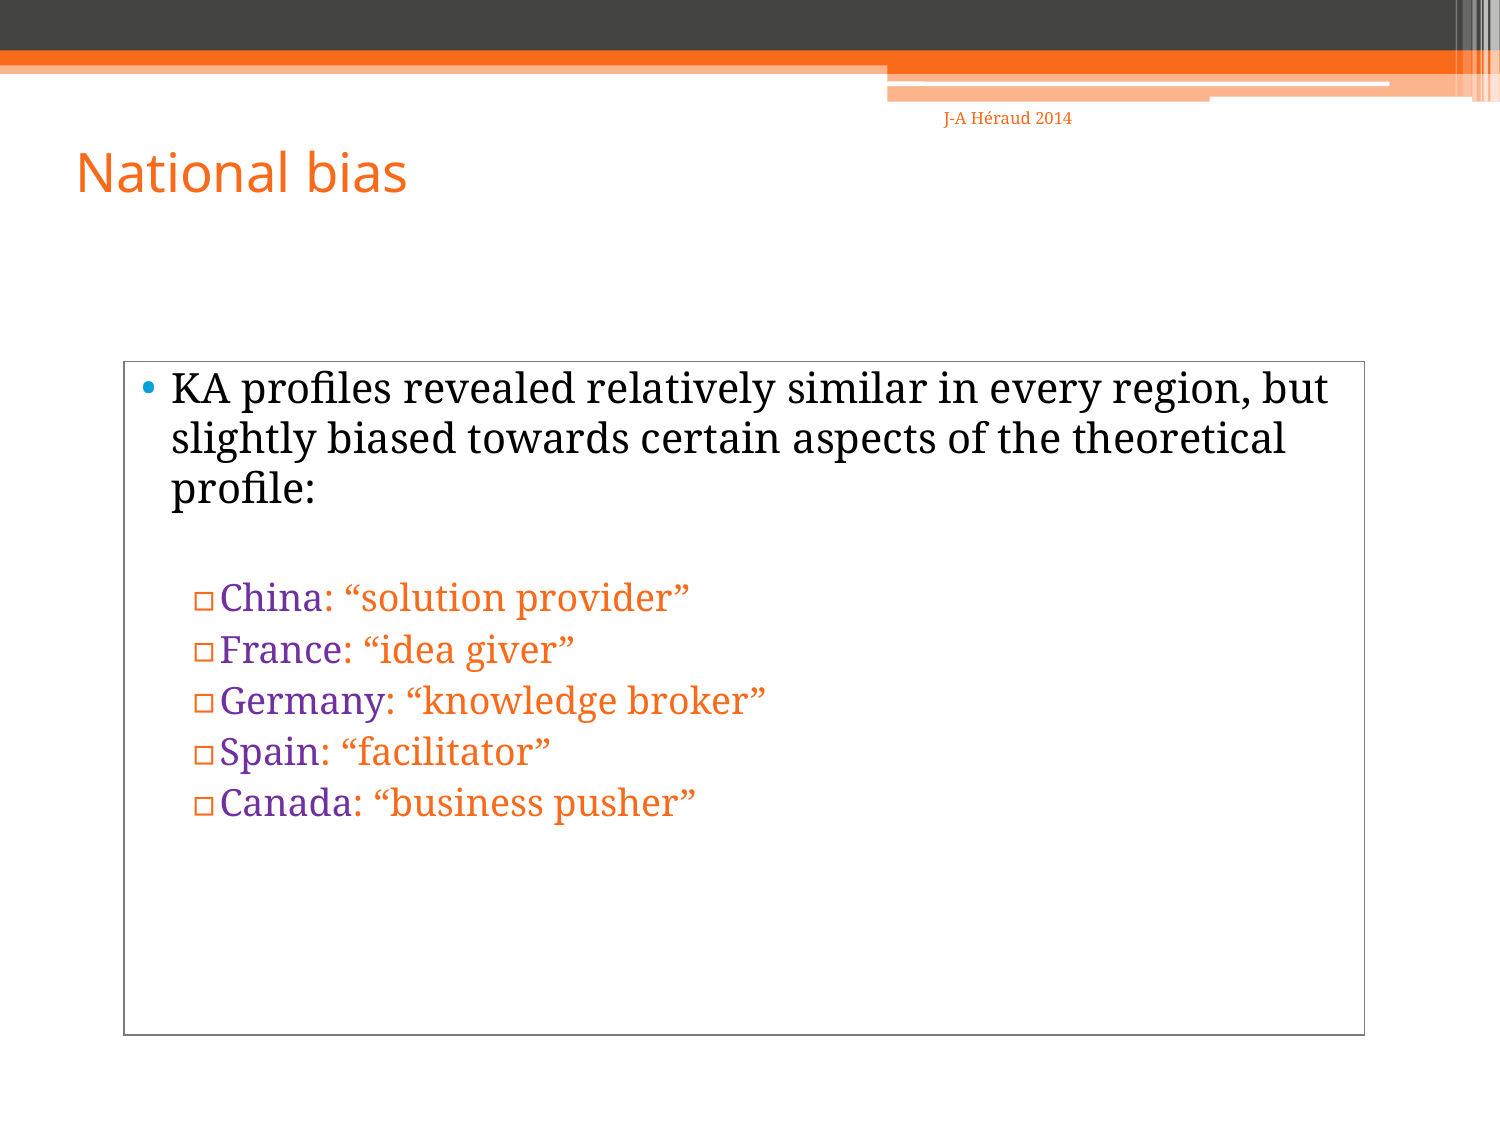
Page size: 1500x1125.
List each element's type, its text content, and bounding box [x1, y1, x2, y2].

title National bias [74, 44, 1426, 280]
list KA profiles revealed relatively similar in every region, but slightly biased towards certain aspects of the theoretical profile: China: “solution provider” France: “idea giver” Germany: “knowledge broker” Spain: “facilitator” Canada: “business pusher” [123, 361, 1365, 1036]
